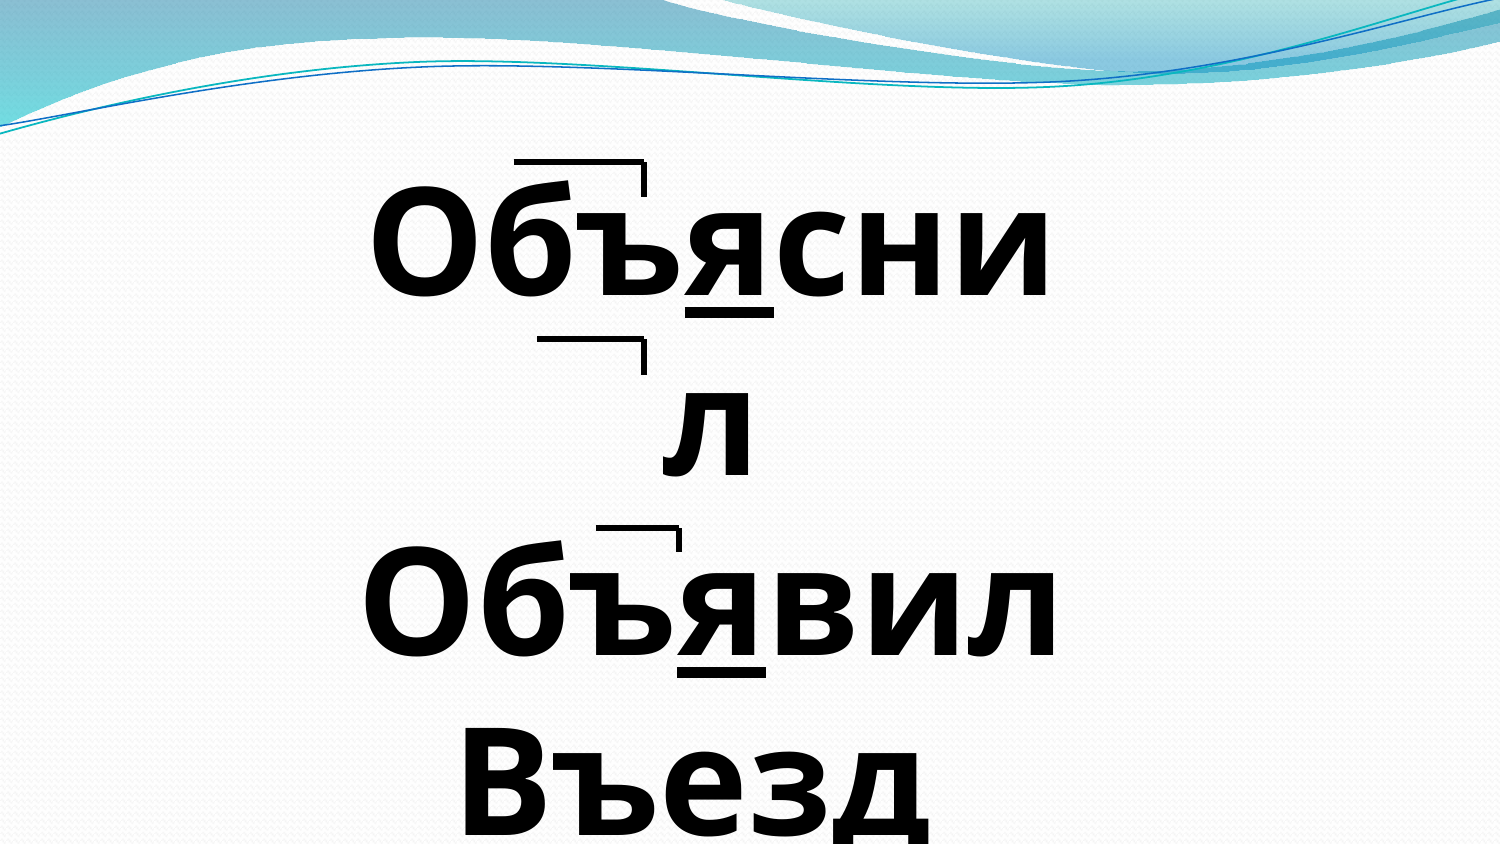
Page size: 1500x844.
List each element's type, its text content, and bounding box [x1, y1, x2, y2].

text_box Объяснил Объявил Въезд [336, 138, 1087, 844]
